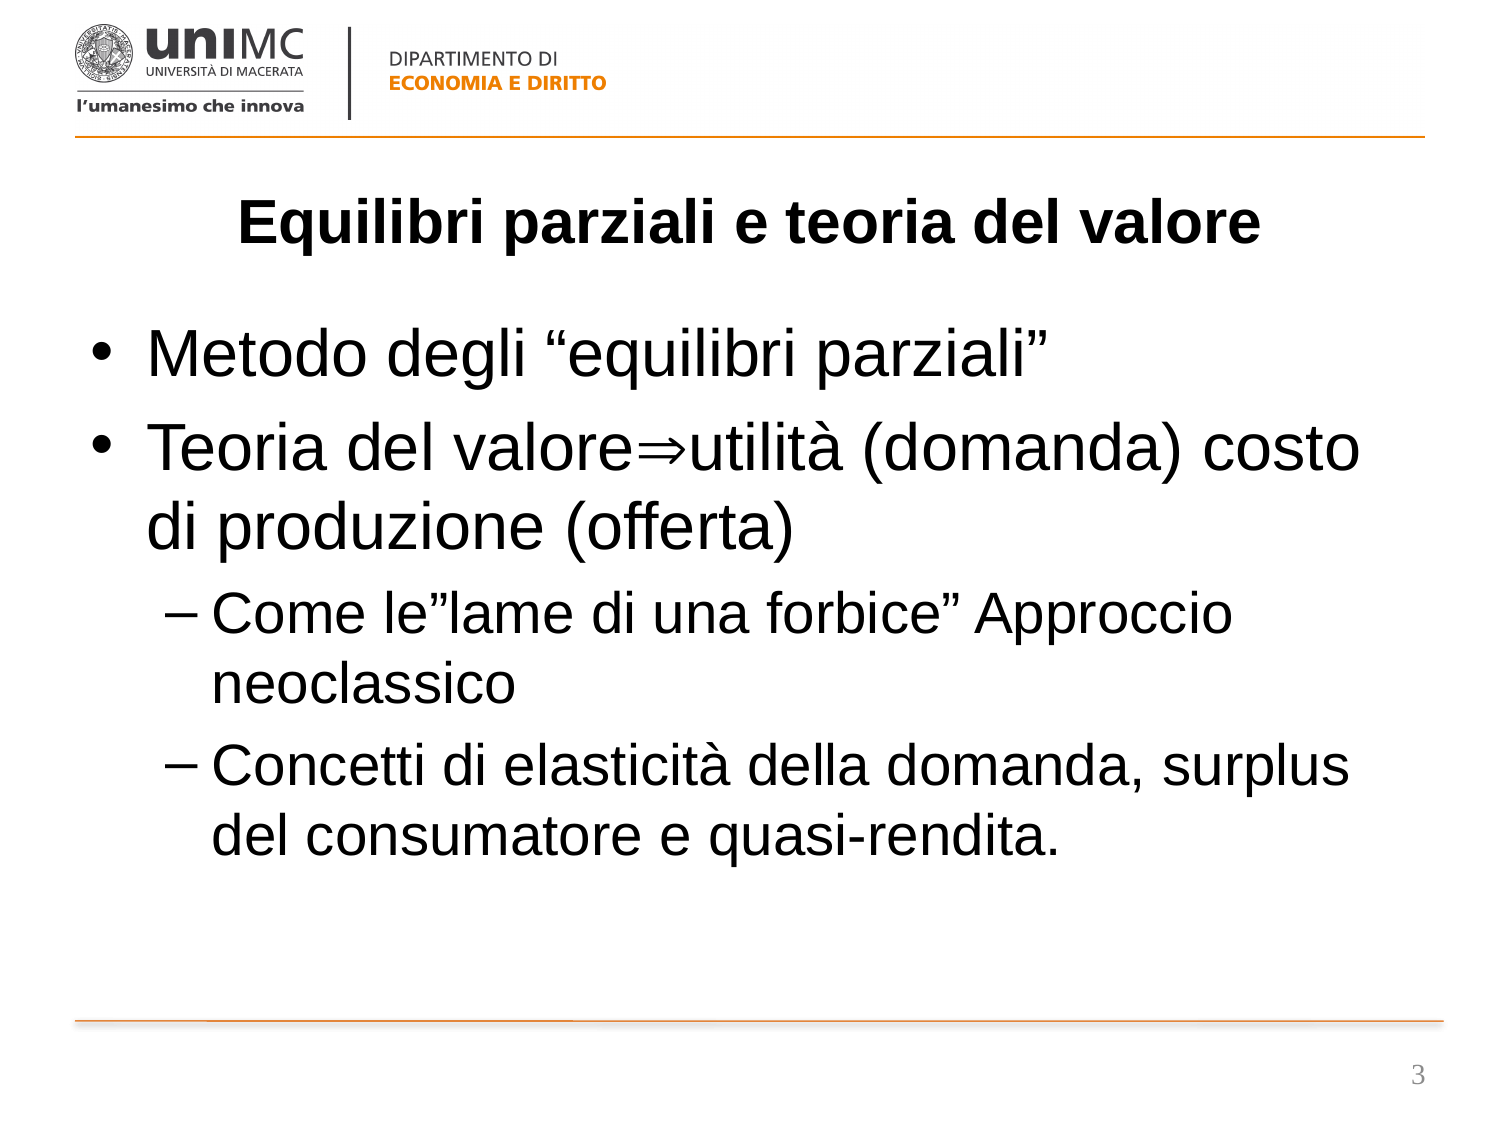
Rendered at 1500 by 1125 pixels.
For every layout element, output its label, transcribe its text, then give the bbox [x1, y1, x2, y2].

title Equilibri parziali e teoria del valore [75, 173, 1425, 265]
picture [75, 24, 1425, 138]
list Metodo degli “equilibri parziali” Teoria del valoreutilità (domanda) costo di produzione (offerta) Come le”lame di una forbice” Approccio neoclassico Concetti di elasticità della domanda, surplus del consumatore e quasi-rendita. [75, 302, 1425, 1046]
slide_number 3 [1091, 1042, 1442, 1103]
